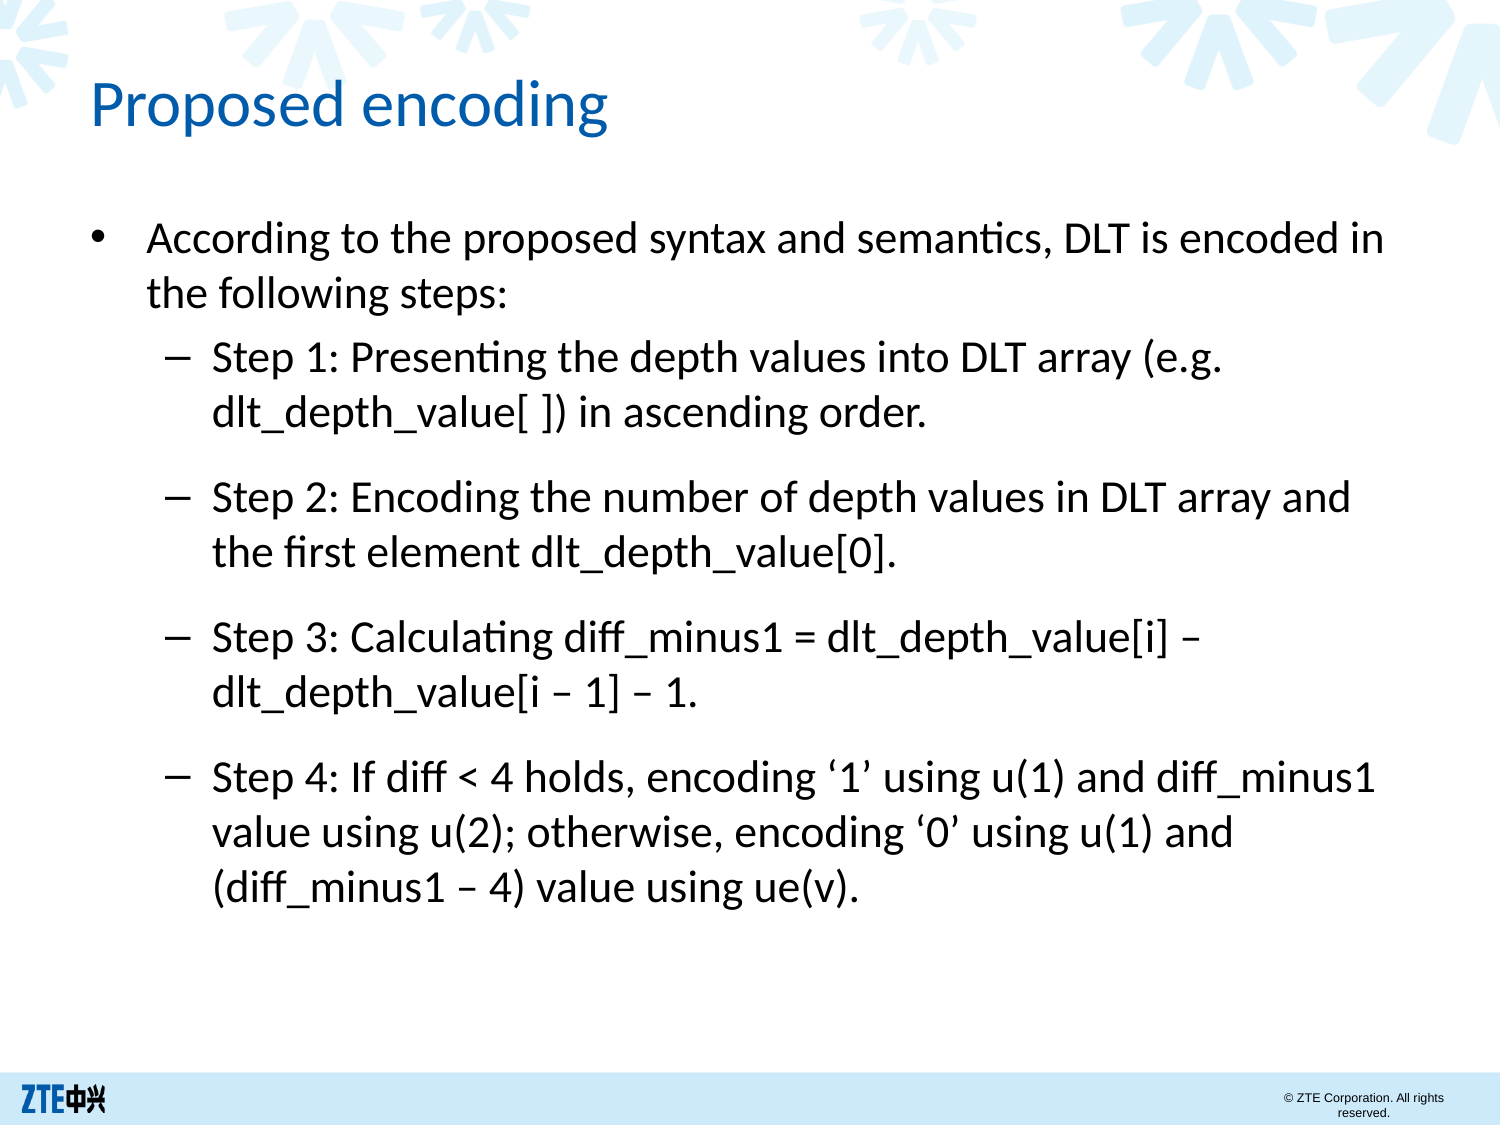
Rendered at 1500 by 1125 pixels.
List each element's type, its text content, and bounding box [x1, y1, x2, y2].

title Proposed encoding [75, 25, 1425, 175]
picture [0, 0, 1500, 1125]
list According to the proposed syntax and semantics, DLT is encoded in the following steps: Step 1: Presenting the depth values into DLT array (e.g. dlt_depth_value[ ]) in ascending order. Step 2: Encoding the number of depth values in DLT array and the first element dlt_depth_value[0]. Step 3: Calculating diff_minus1 = dlt_depth_value[i] – dlt_depth_value[i – 1] – 1. Step 4: If diff < 4 holds, encoding ‘1’ using u(1) and diff_minus1 value using u(2); otherwise, encoding ‘0’ using u(1) and (diff_minus1 – 4) value using ue(v). [75, 200, 1425, 1028]
